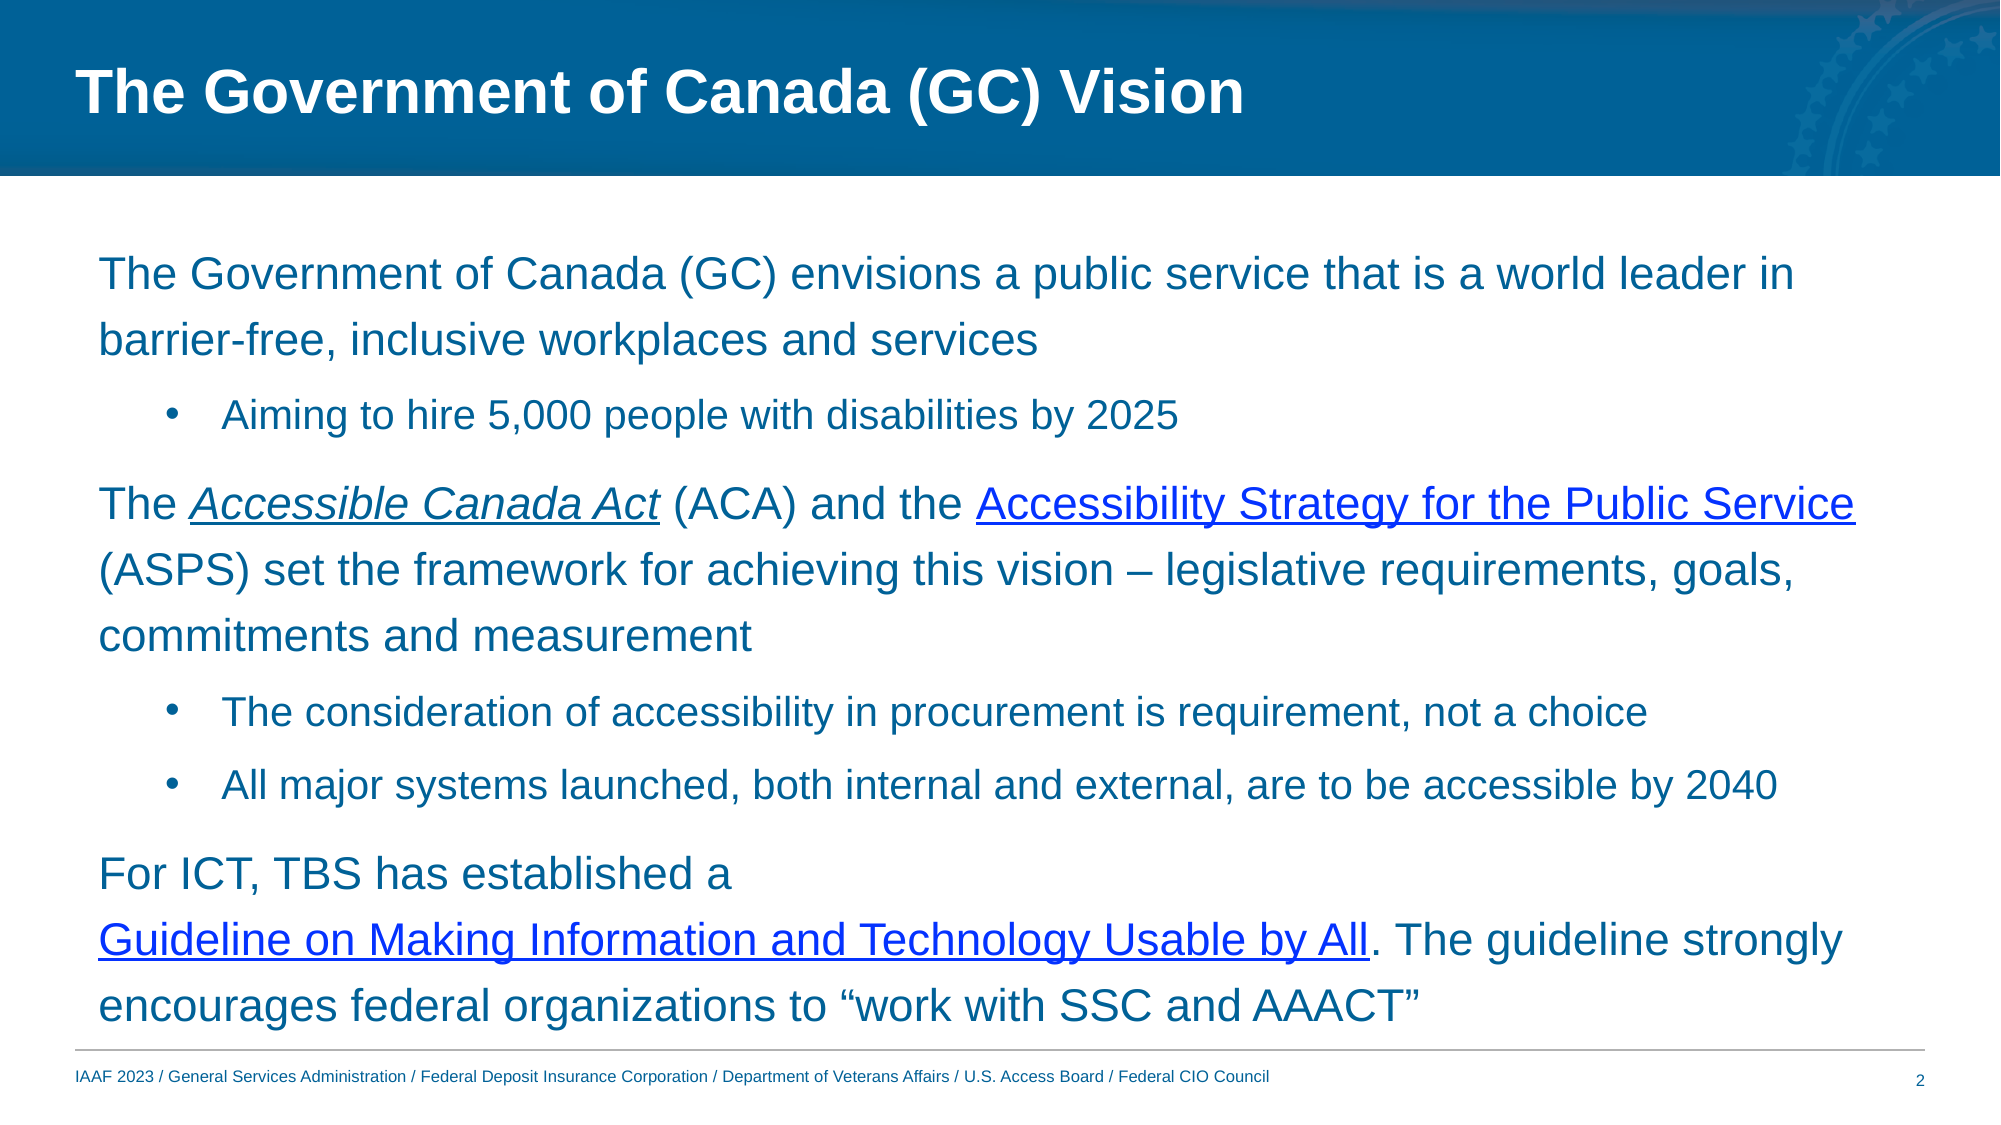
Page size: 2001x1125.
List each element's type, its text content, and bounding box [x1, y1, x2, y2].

title The Government of Canada (GC) Vision [75, 52, 1800, 128]
picture [0, 0, 2000, 176]
picture [0, 168, 666, 176]
slide_number 2 [1880, 1065, 1925, 1095]
list The Government of Canada (GC) envisions a public service that is a world leader in barrier-free, inclusive workplaces and services Aiming to hire 5,000 people with disabilities by 2025 The Accessible Canada Act (ACA) and the Accessibility Strategy for the Public Service (ASPS) set the framework for achieving this vision – legislative requirements, goals, commitments and measurement The consideration of accessibility in procurement is requirement, not a choice All major systems launched, both internal and external, are to be accessible by 2040 For ICT, TBS has established a Guideline on Making Information and Technology Usable by All. The guideline strongly encourages federal organizations to “work with SSC and AAACT” [75, 224, 1925, 1035]
